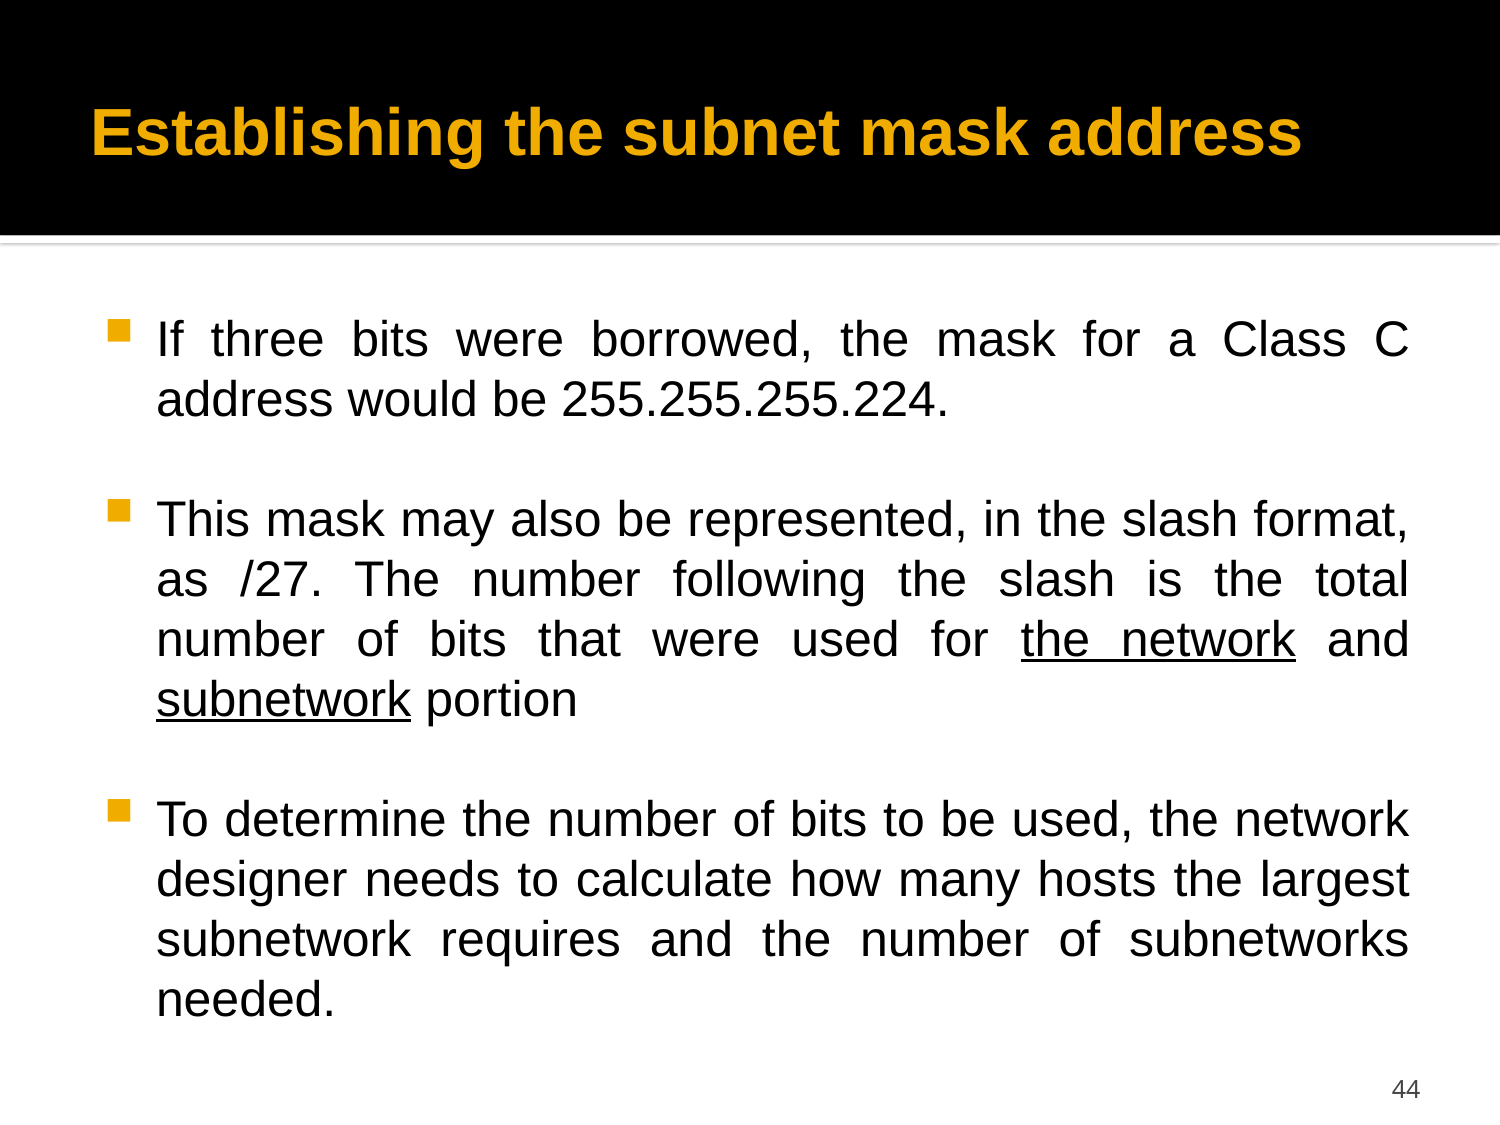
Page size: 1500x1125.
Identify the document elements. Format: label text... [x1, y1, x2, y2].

list If three bits were borrowed, the mask for a Class C address would be 255.255.255.224. This mask may also be represented, in the slash format, as /27. The number following the slash is the total number of bits that were used for the network and subnetwork portion To determine the number of bits to be used, the network designer needs to calculate how many hosts the largest subnetwork requires and the number of subnetworks needed. [75, 291, 1425, 1050]
title Establishing the subnet mask address [75, 25, 1425, 231]
slide_number 44 [1345, 1062, 1467, 1108]
